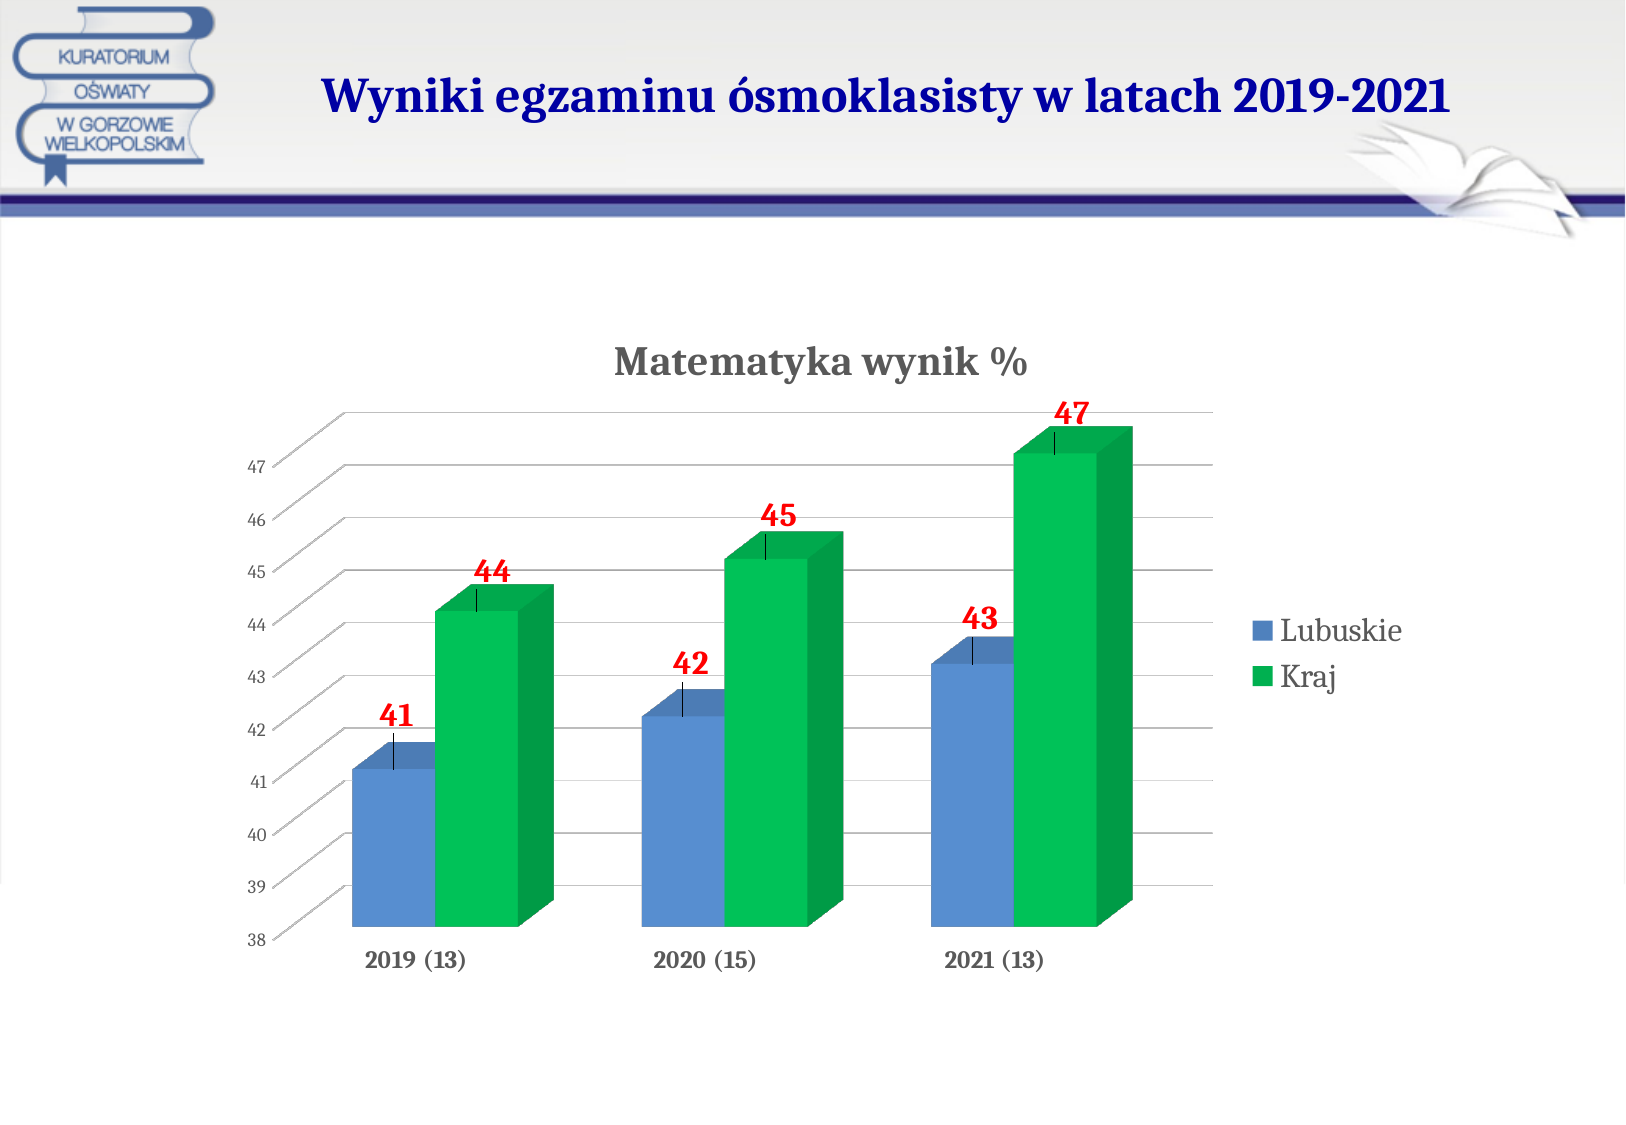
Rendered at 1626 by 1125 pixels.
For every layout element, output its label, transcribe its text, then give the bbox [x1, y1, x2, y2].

picture [0, 0, 1626, 1125]
title Wyniki egzaminu ósmoklasisty w latach 2019-2021 [269, 30, 1505, 155]
chart [216, 303, 1427, 989]
